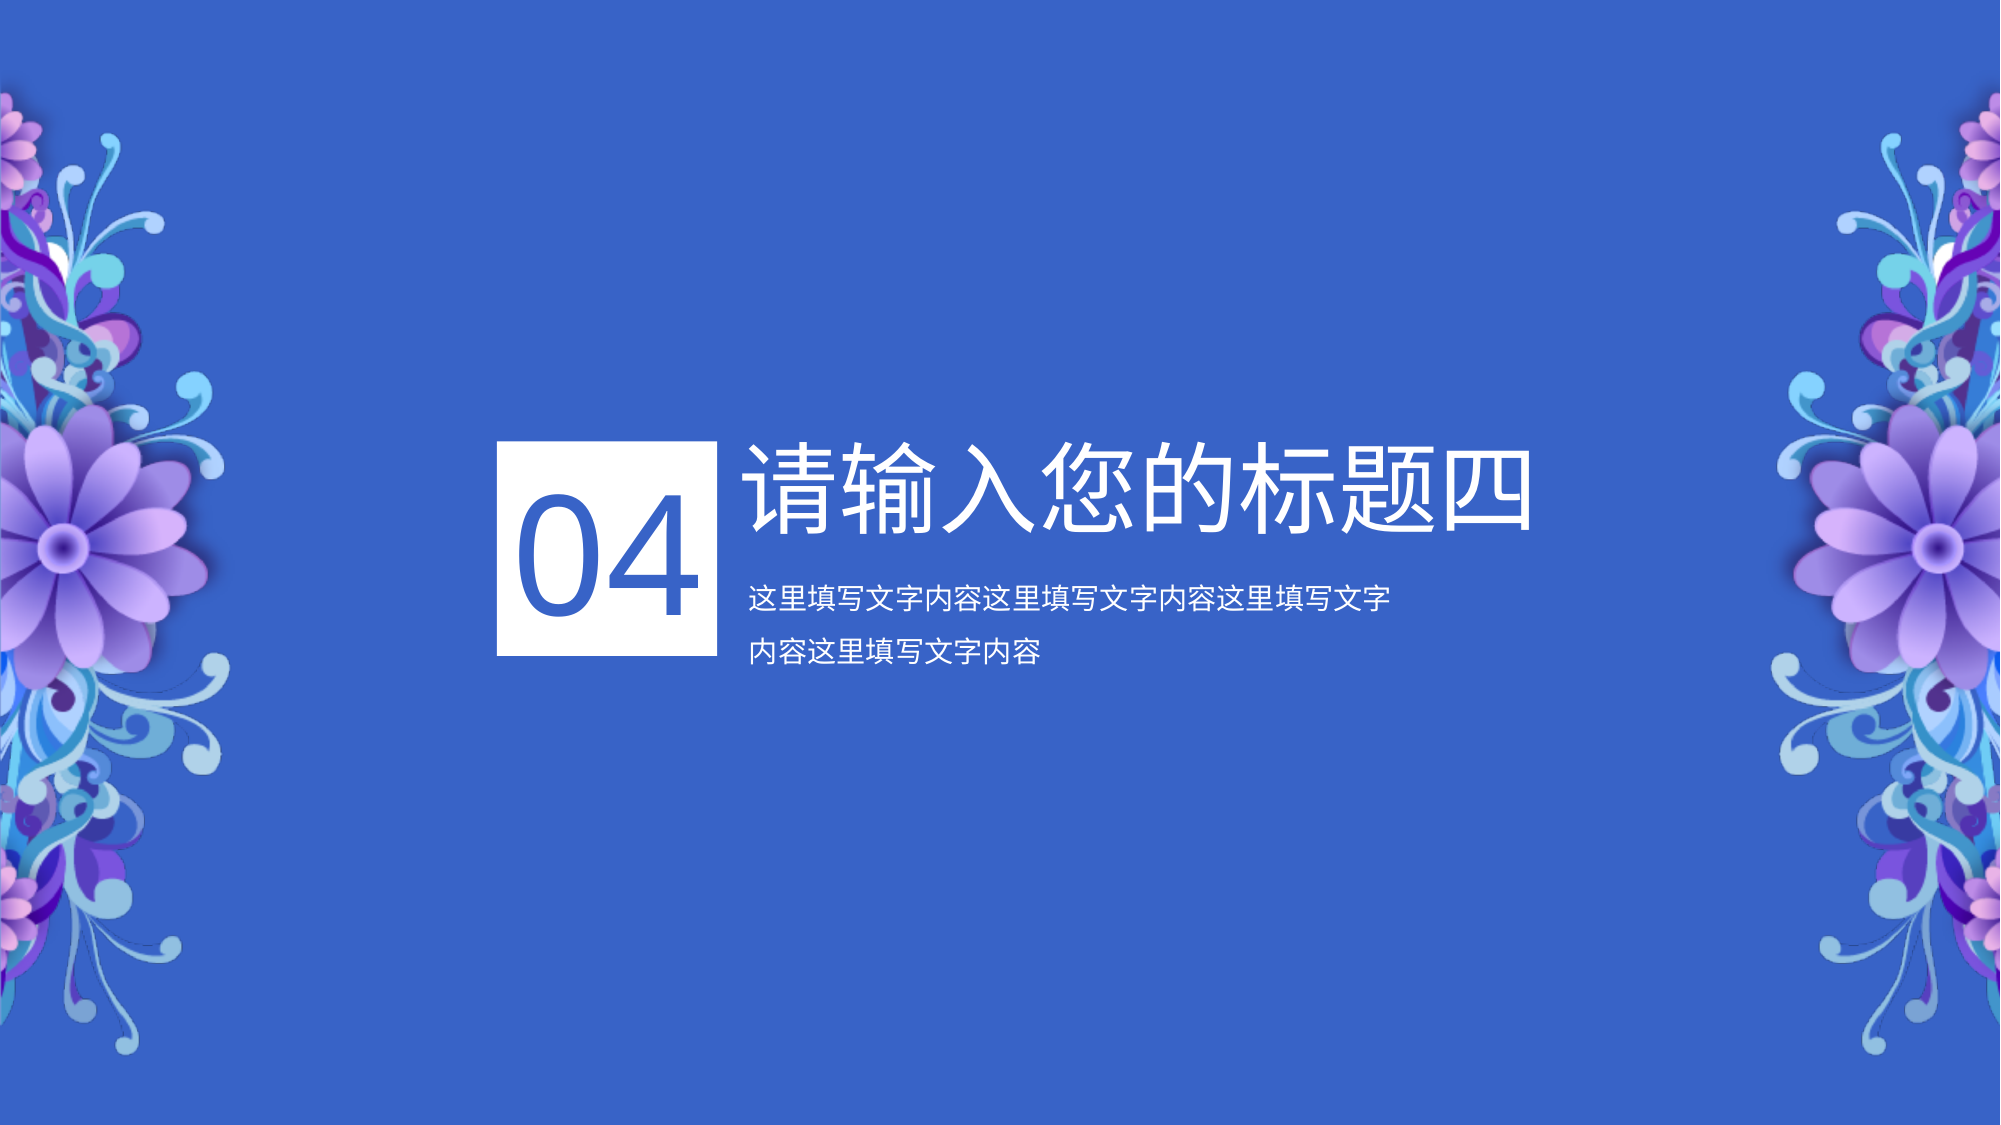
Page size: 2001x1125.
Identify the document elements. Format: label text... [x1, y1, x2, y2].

text_box 这里填写文字内容这里填写文字内容这里填写文字内容这里填写文字内容 [734, 555, 1336, 676]
text_box 04 [496, 441, 718, 656]
picture [1336, 41, 2000, 1124]
picture [0, 41, 664, 1124]
text_box 请输入您的标题四 [724, 419, 1554, 555]
